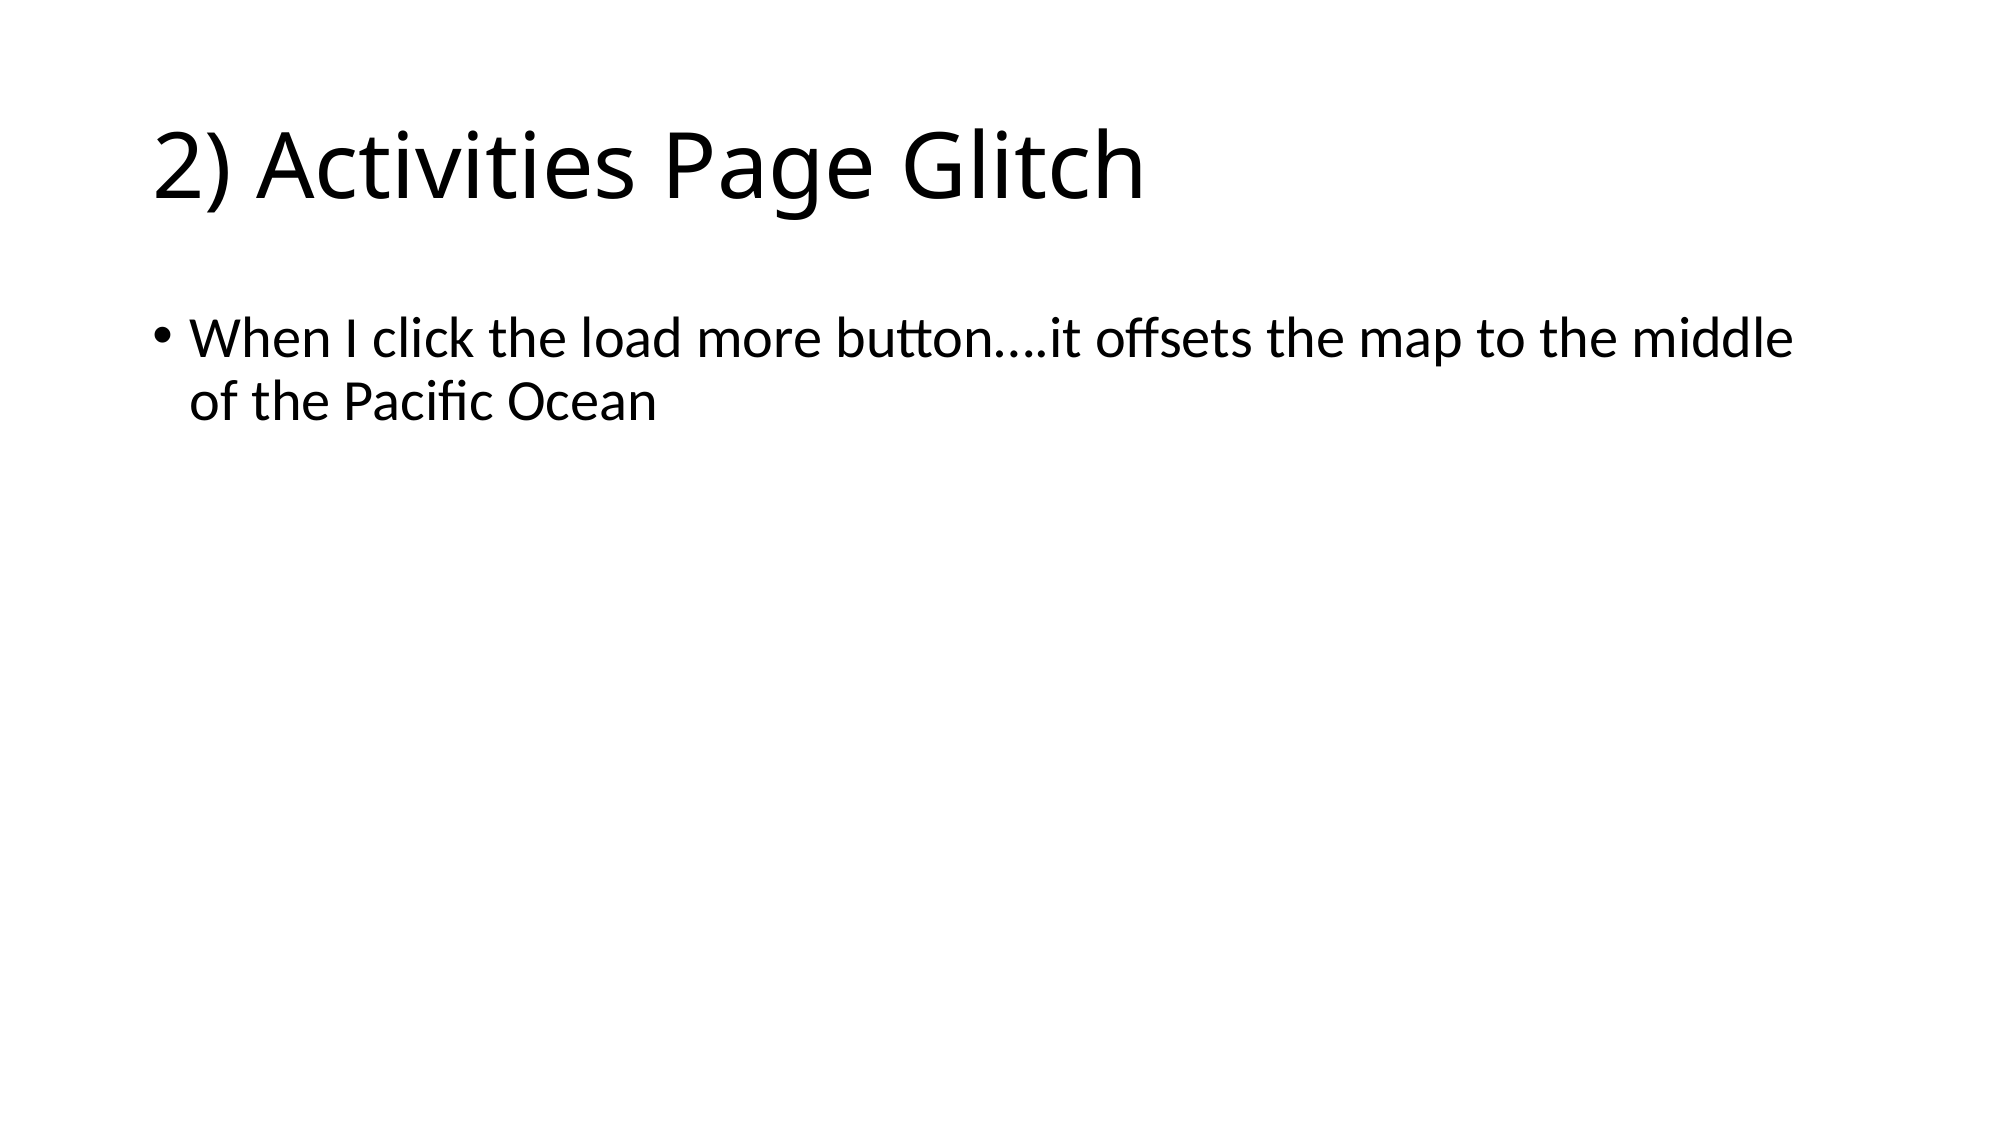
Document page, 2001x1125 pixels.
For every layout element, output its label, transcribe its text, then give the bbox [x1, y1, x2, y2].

list When I click the load more button….it offsets the map to the middle of the Pacific Ocean [137, 299, 1863, 1014]
title 2) Activities Page Glitch [137, 59, 1863, 278]
